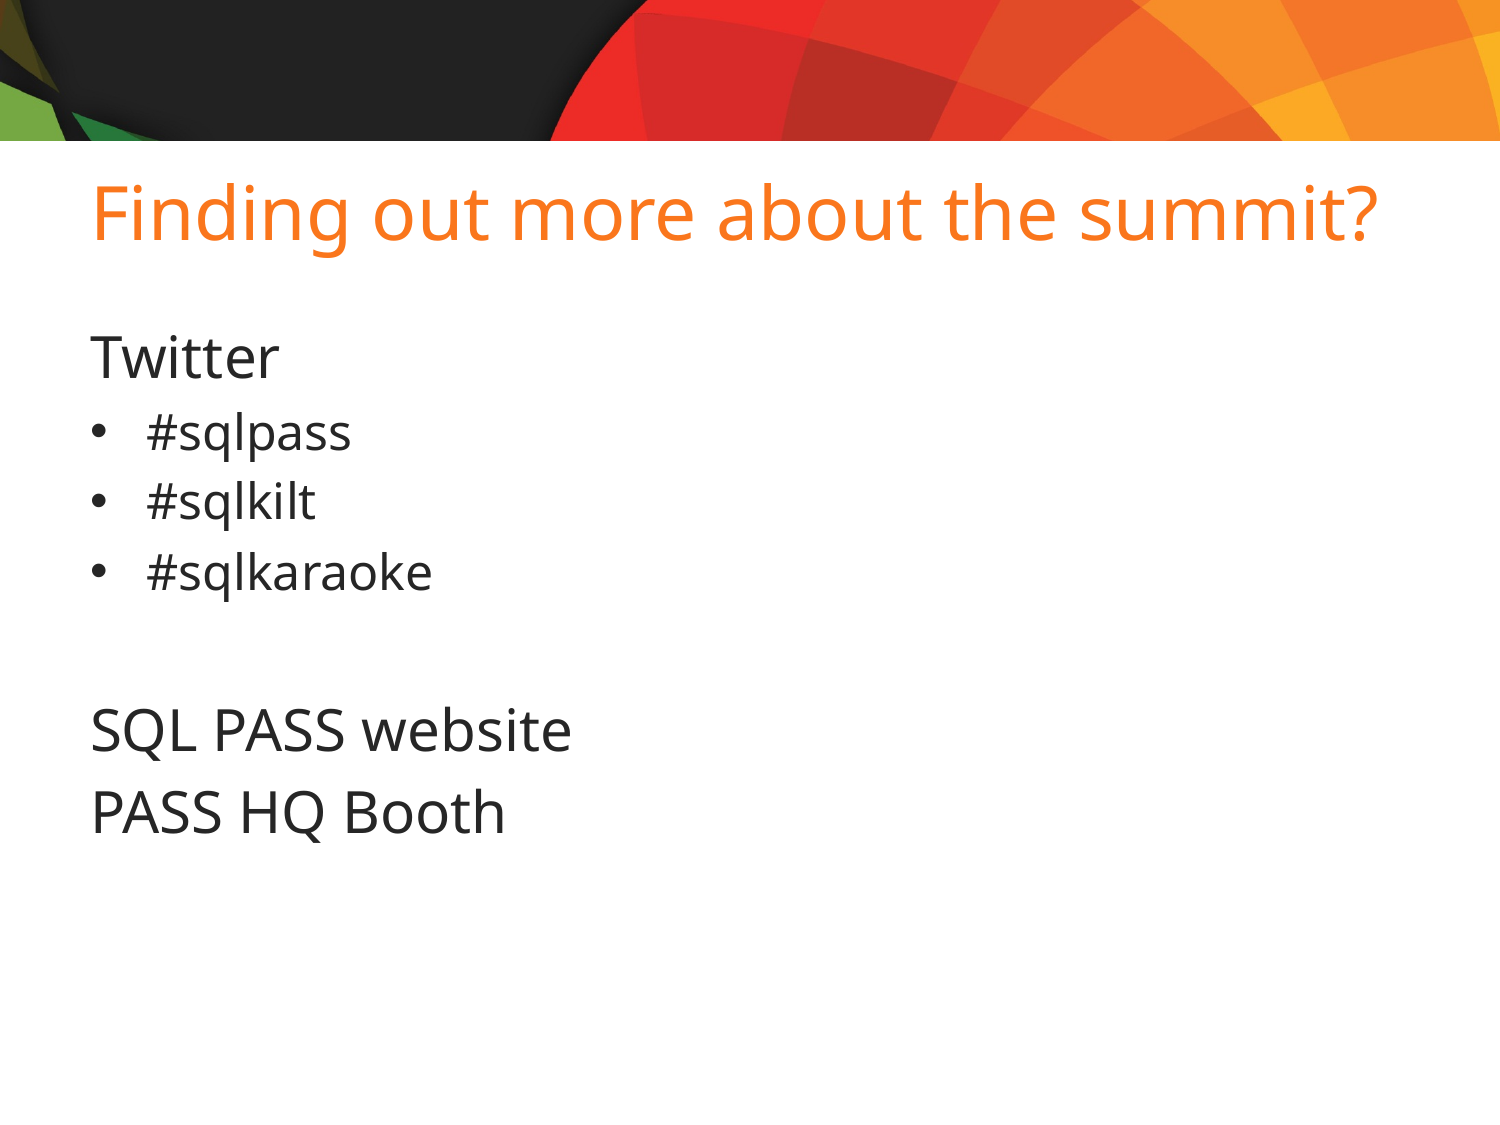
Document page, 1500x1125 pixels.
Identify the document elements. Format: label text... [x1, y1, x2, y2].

list Twitter #sqlpass #sqlkilt #sqlkaraoke SQL PASS website PASS HQ Booth [75, 312, 1425, 1013]
picture [0, 0, 1500, 141]
title Finding out more about the summit? [75, 174, 1425, 288]
